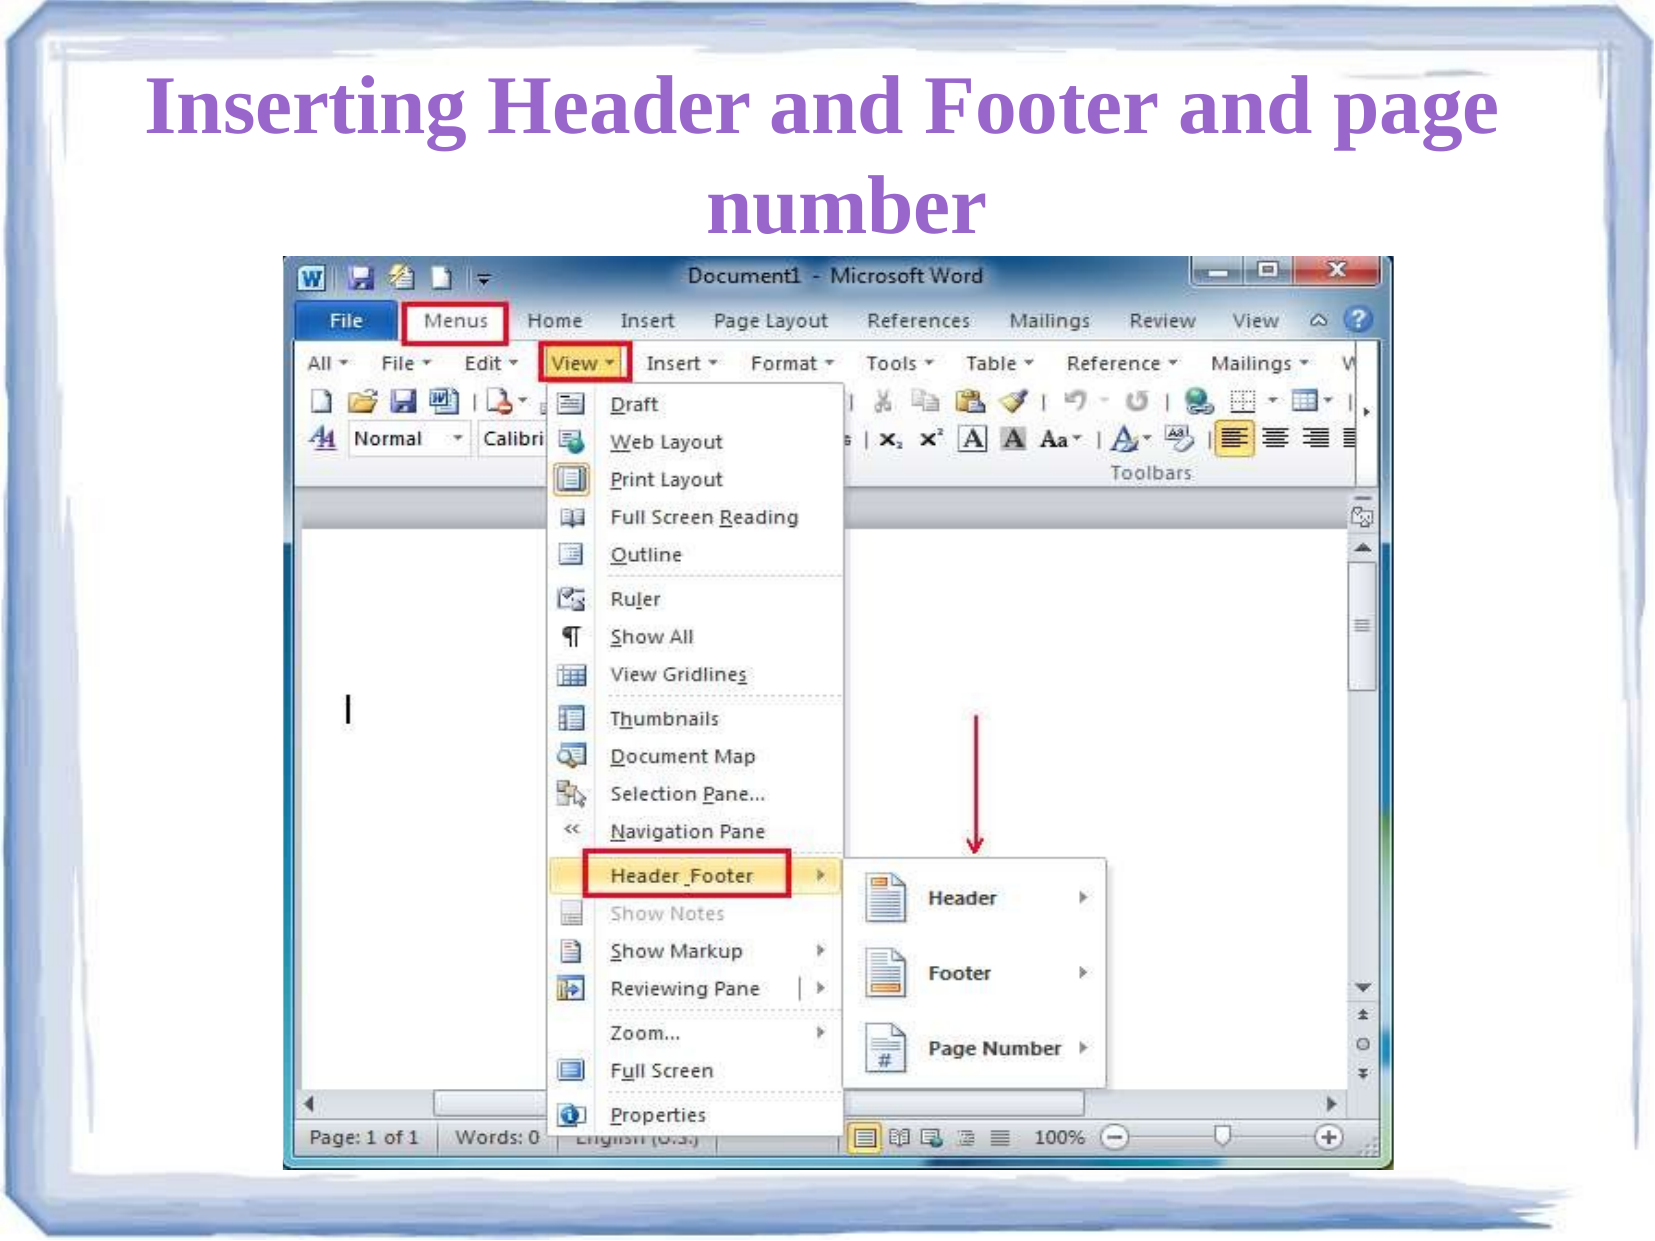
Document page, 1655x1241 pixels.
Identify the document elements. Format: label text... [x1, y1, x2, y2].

picture [0, 0, 1654, 1240]
text_box [282, 256, 1394, 1170]
title Inserting Header and Footer and page number [142, 48, 1512, 258]
